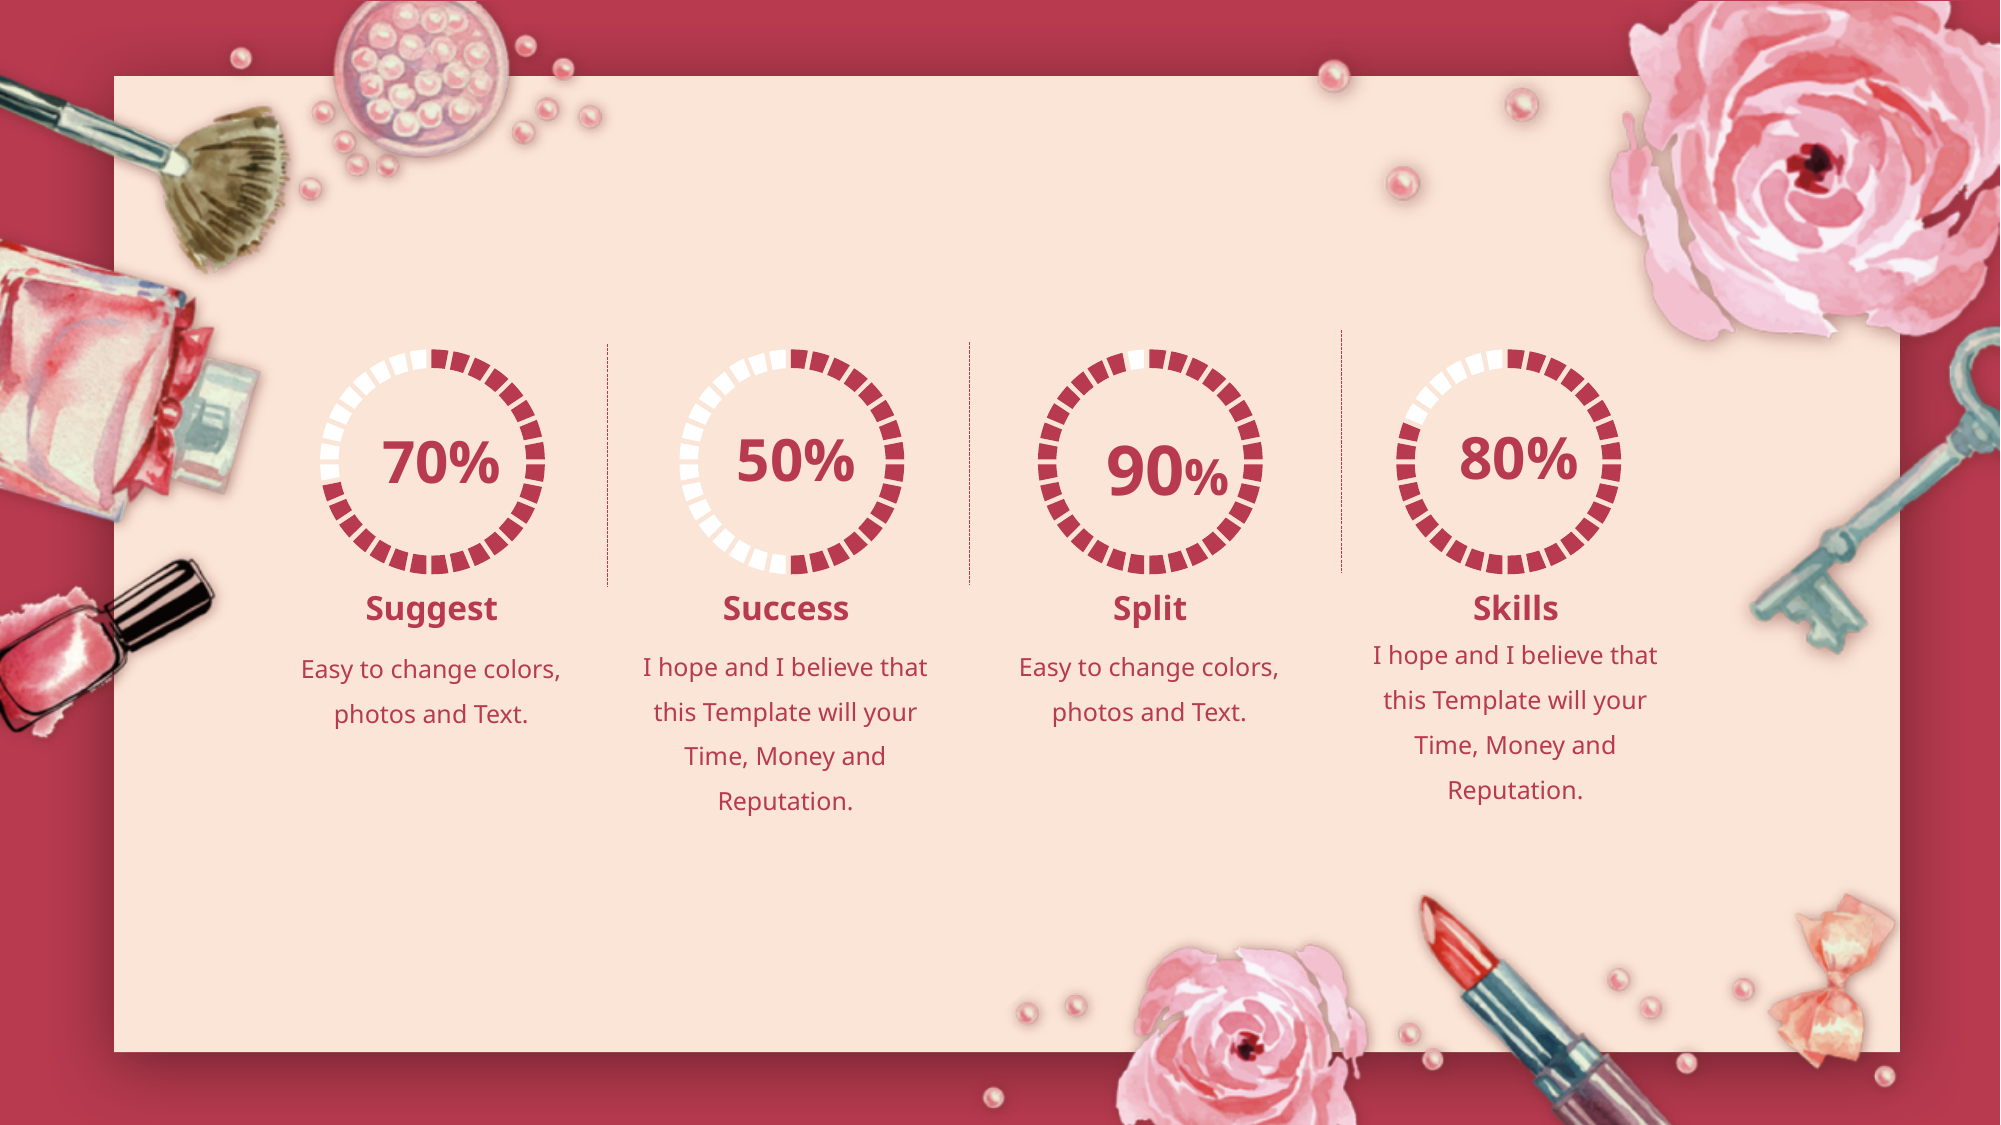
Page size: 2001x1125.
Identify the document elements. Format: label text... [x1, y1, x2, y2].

text_box I hope and I believe that this Template will your Time, Money and Reputation. [1350, 617, 1681, 812]
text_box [679, 349, 905, 575]
text_box Easy to change colors, photos and Text. [984, 628, 1315, 734]
picture [0, 1, 2000, 1125]
text_box Suggest [350, 579, 514, 635]
text_box Success [708, 579, 865, 635]
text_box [1037, 349, 1263, 575]
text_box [320, 349, 555, 575]
text_box Split [1098, 579, 1203, 635]
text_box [1396, 349, 1621, 575]
text_box Easy to change colors, photos and Text. [266, 631, 597, 737]
text_box Skills [1458, 579, 1574, 635]
text_box I hope and I believe that this Template will your Time, Money and Reputation. [620, 628, 951, 823]
